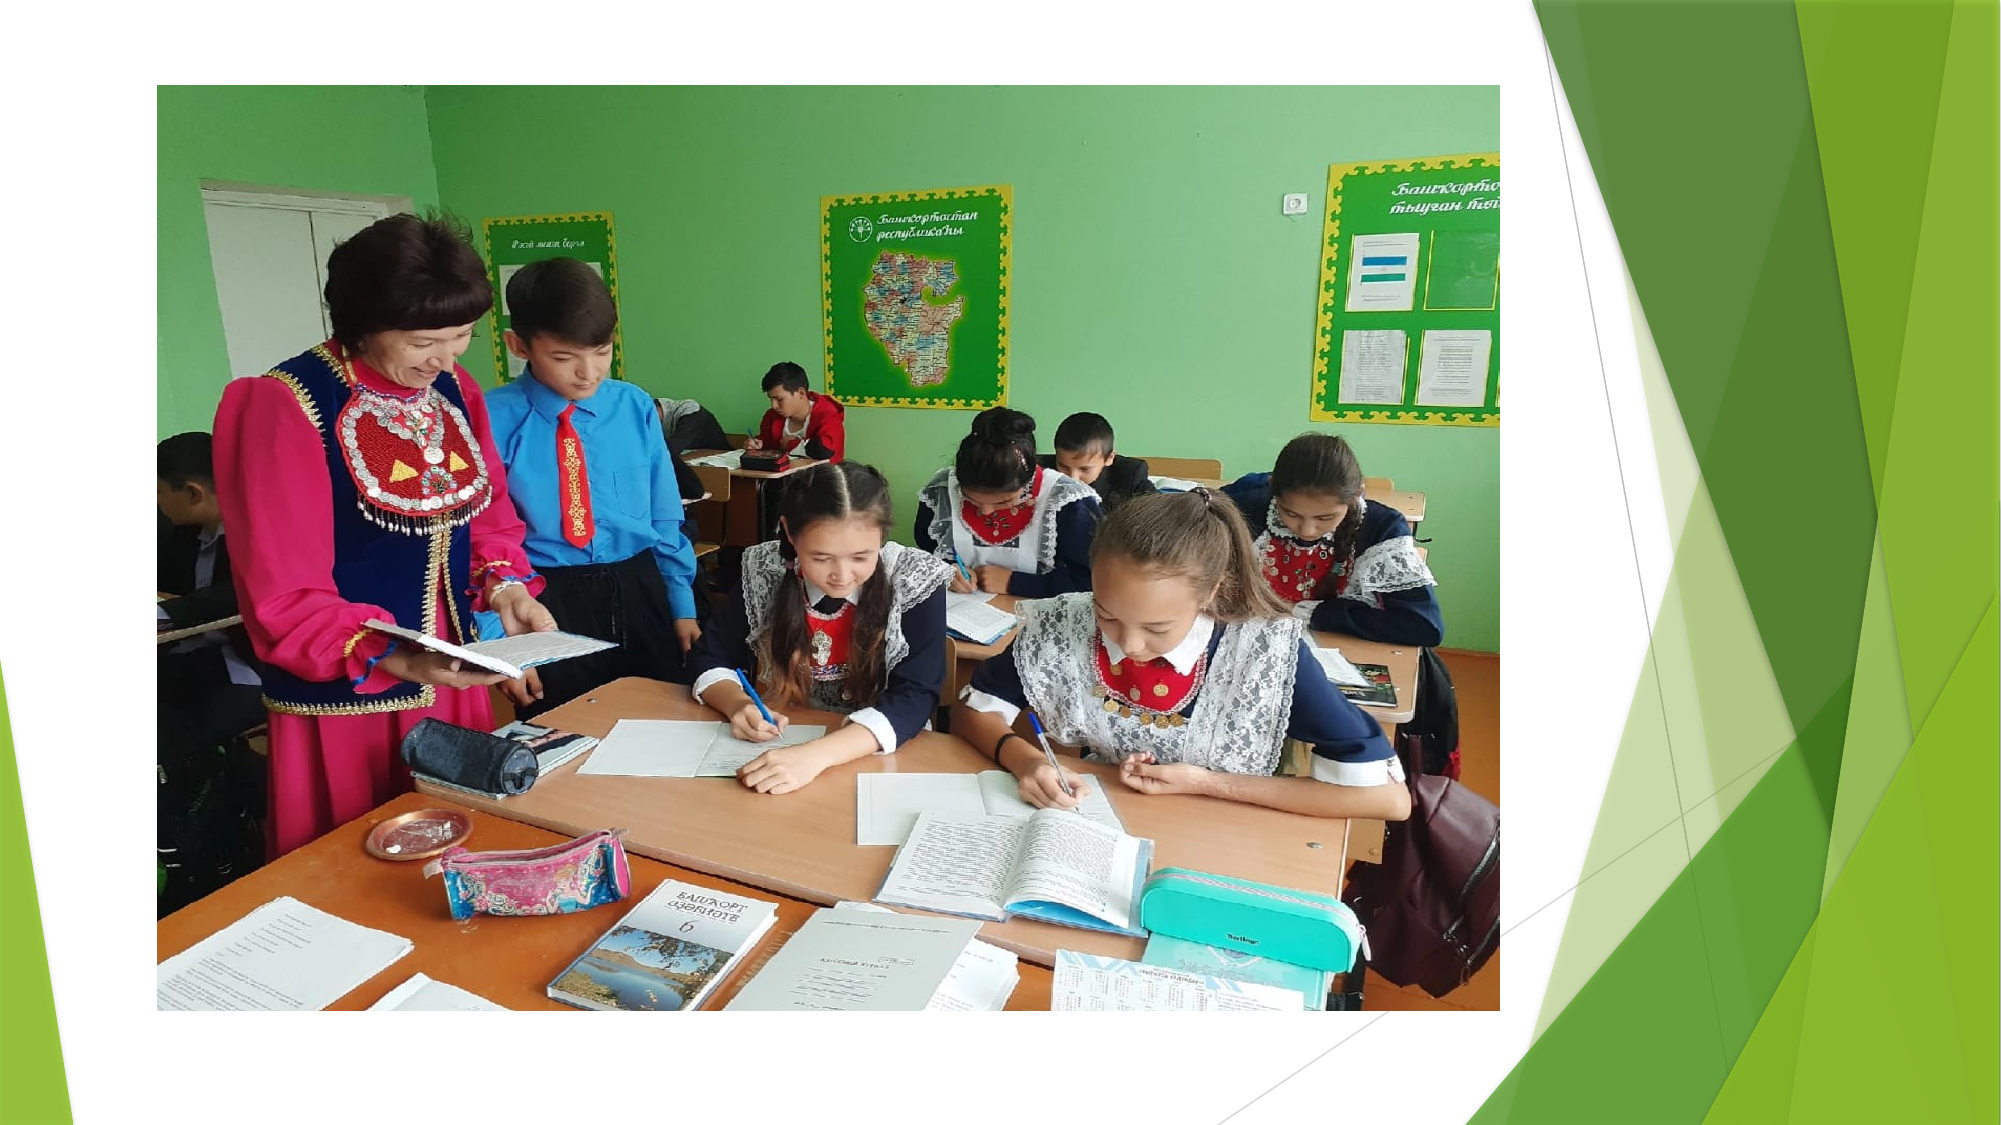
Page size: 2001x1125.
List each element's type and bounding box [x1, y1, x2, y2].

list [157, 85, 1501, 1012]
